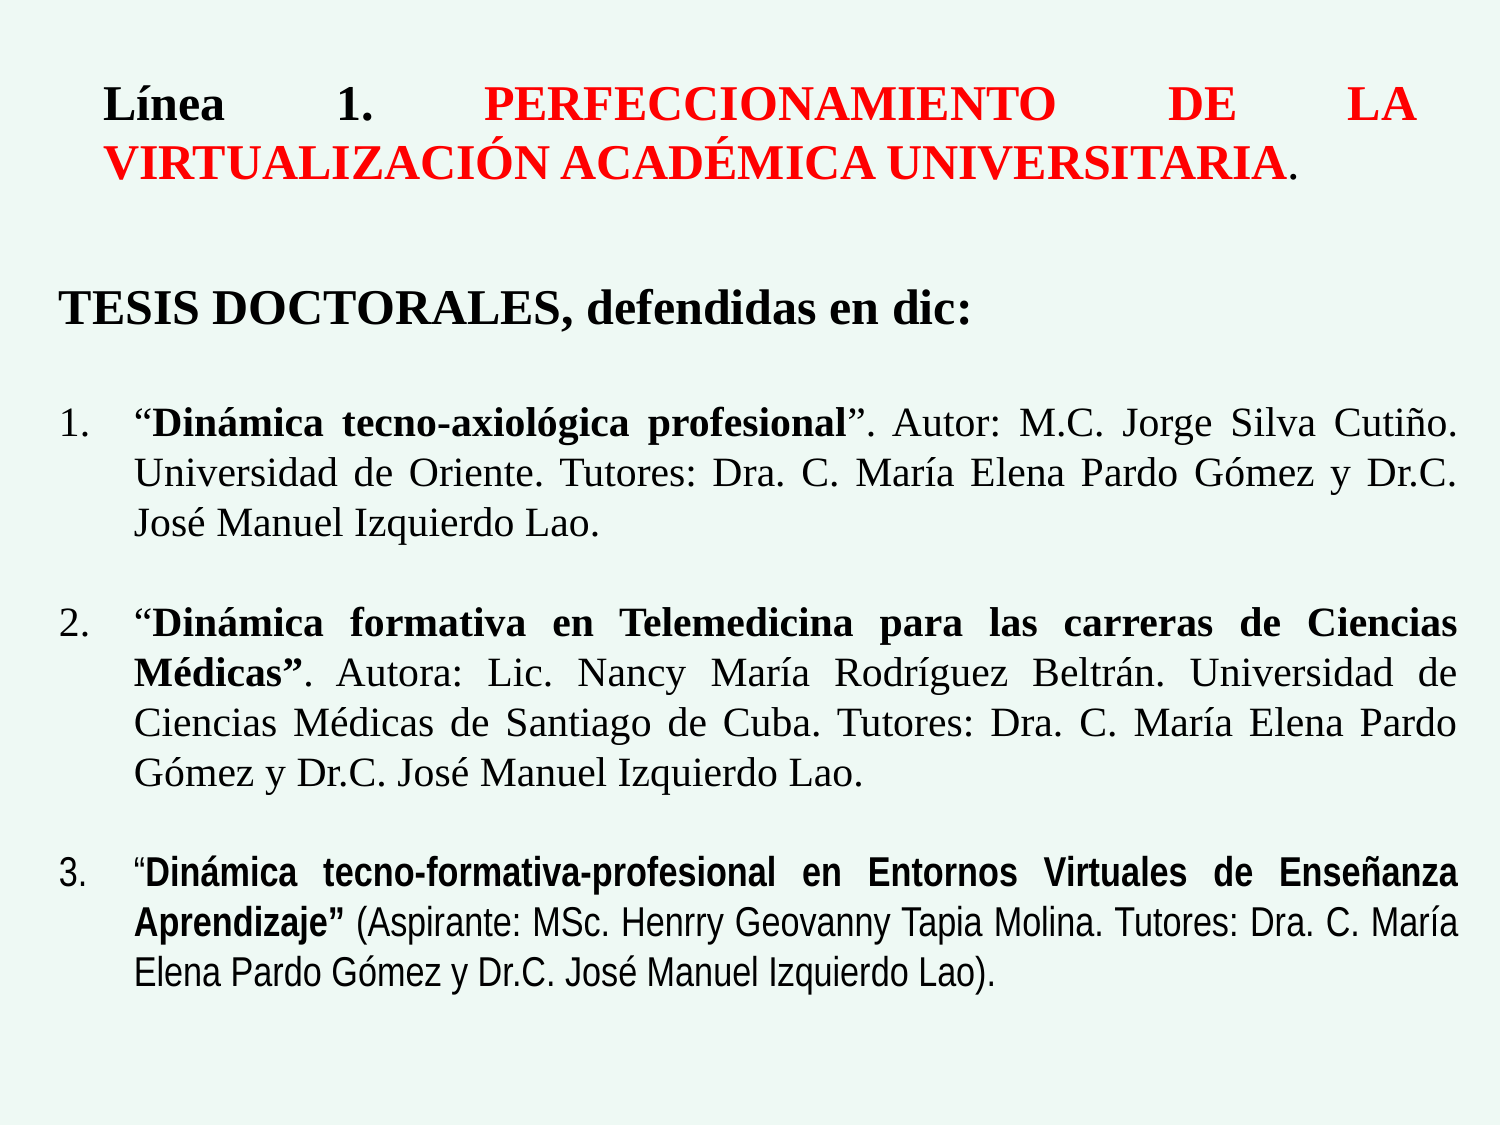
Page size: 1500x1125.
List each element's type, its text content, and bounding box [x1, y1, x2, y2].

text_box TESIS DOCTORALES, defendidas en dic: “Dinámica tecno-axiológica profesional”. Autor: M.C. Jorge Silva Cutiño. Universidad de Oriente. Tutores: Dra. C. María Elena Pardo Gómez y Dr.C. José Manuel Izquierdo Lao. “Dinámica formativa en Telemedicina para las carreras de Ciencias Médicas”. Autora: Lic. Nancy María Rodríguez Beltrán. Universidad de Ciencias Médicas de Santiago de Cuba. Tutores: Dra. C. María Elena Pardo Gómez y Dr.C. José Manuel Izquierdo Lao. “Dinámica tecno-formativa-profesional en Entornos Virtuales de Enseñanza Aprendizaje” (Aspirante: MSc. Henrry Geovanny Tapia Molina. Tutores: Dra. C. María Elena Pardo Gómez y Dr.C. José Manuel Izquierdo Lao). [44, 267, 1474, 1103]
text_box Línea 1. PERFECCIONAMIENTO DE LA VIRTUALIZACIÓN ACADÉMICA UNIVERSITARIA. [88, 62, 1430, 198]
